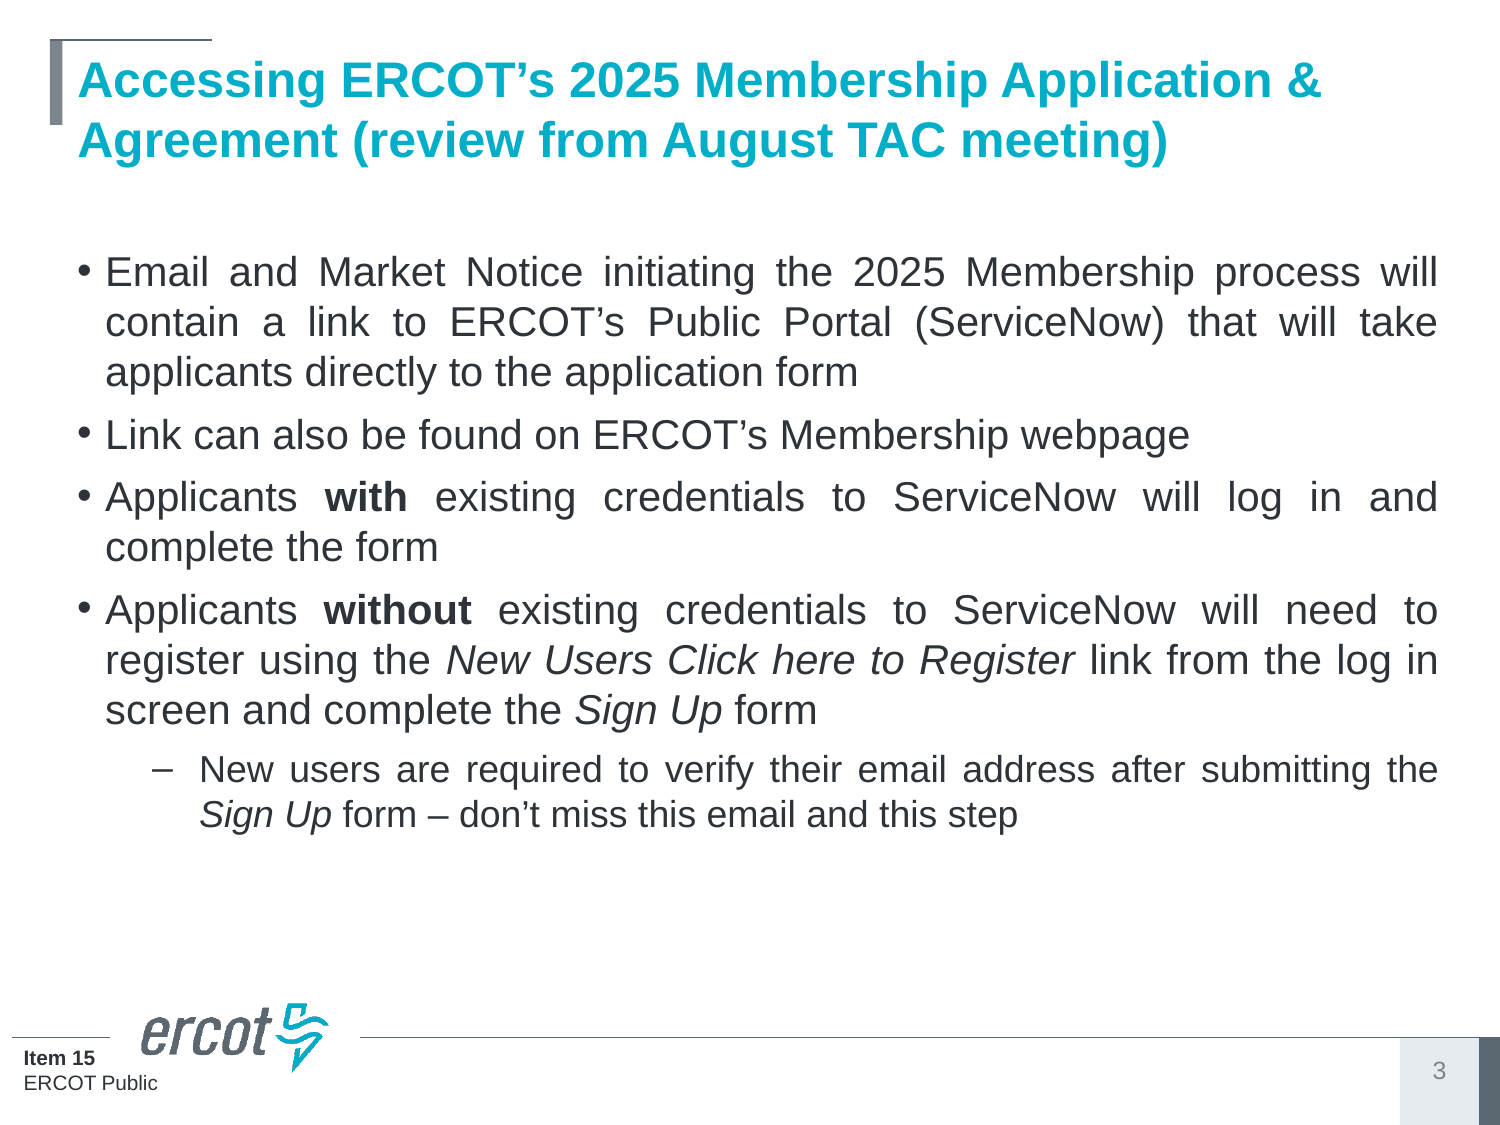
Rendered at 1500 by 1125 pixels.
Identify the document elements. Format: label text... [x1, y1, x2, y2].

text_box Email and Market Notice initiating the 2025 Membership process will contain a link to ERCOT’s Public Portal (ServiceNow) that will take applicants directly to the application form Link can also be found on ERCOT’s Membership webpage Applicants with existing credentials to ServiceNow will log in and complete the form Applicants without existing credentials to ServiceNow will need to register using the New Users Click here to Register link from the log in screen and complete the Sign Up form New users are required to verify their email address after submitting the Sign Up form – don’t miss this email and this step [62, 237, 1454, 895]
picture [137, 999, 332, 1075]
slide_number 3 [1400, 1051, 1480, 1088]
title Accessing ERCOT’s 2025 Membership Application & Agreement (review from August TAC meeting) [62, 39, 1450, 188]
